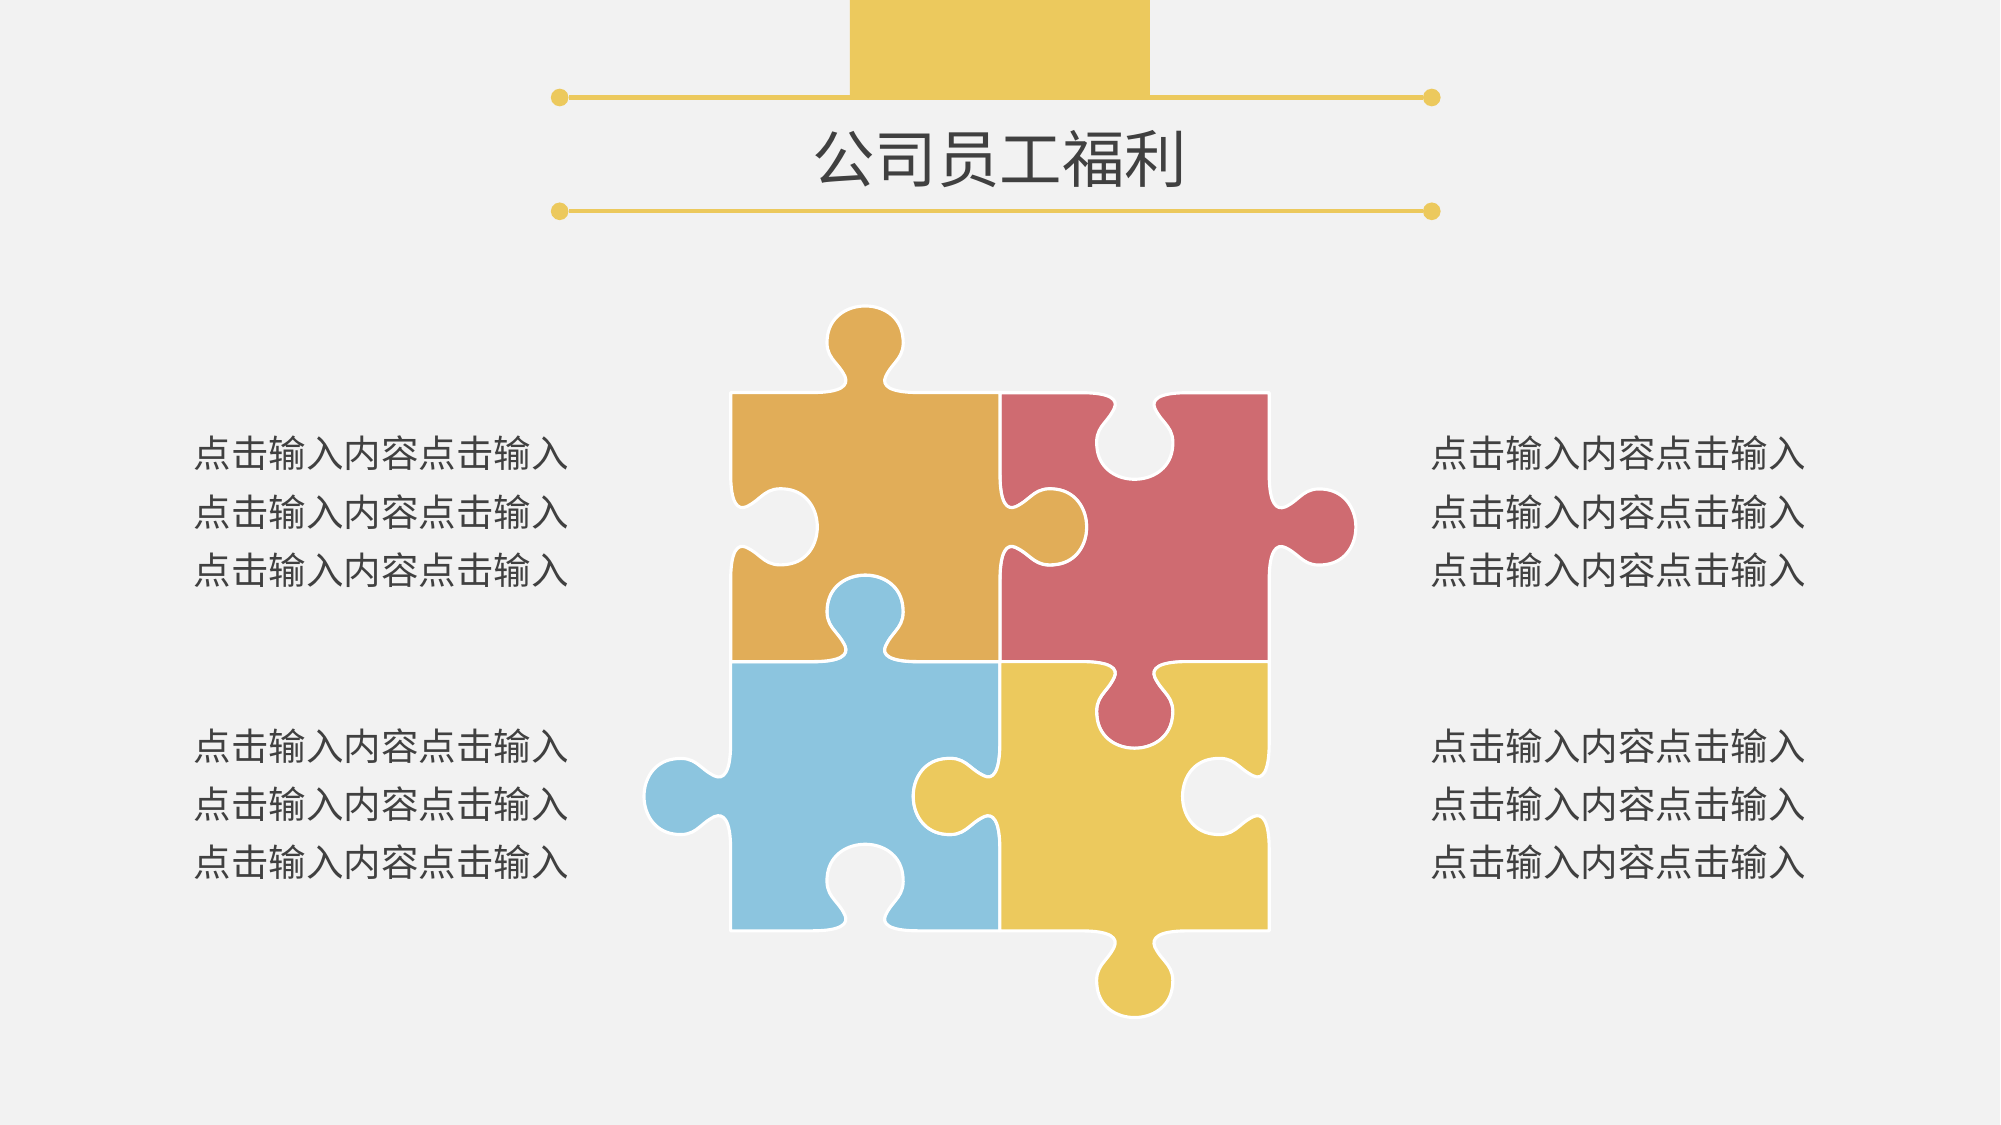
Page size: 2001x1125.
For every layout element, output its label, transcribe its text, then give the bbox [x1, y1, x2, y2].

text_box [549, 201, 570, 222]
text_box 点击输入内容点击输入 点击输入内容点击输入 点击输入内容点击输入 [178, 701, 584, 892]
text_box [634, 296, 1366, 1028]
text_box [849, 0, 1151, 95]
text_box 点击输入内容点击输入 点击输入内容点击输入 点击输入内容点击输入 [1416, 701, 1821, 892]
text_box 点击输入内容点击输入 点击输入内容点击输入 点击输入内容点击输入 [1416, 409, 1821, 600]
text_box [1422, 201, 1442, 222]
text_box 公司员工福利 [797, 113, 1203, 203]
text_box 点击输入内容点击输入 点击输入内容点击输入 点击输入内容点击输入 [178, 409, 584, 600]
text_box [549, 87, 570, 108]
text_box [1422, 87, 1442, 108]
